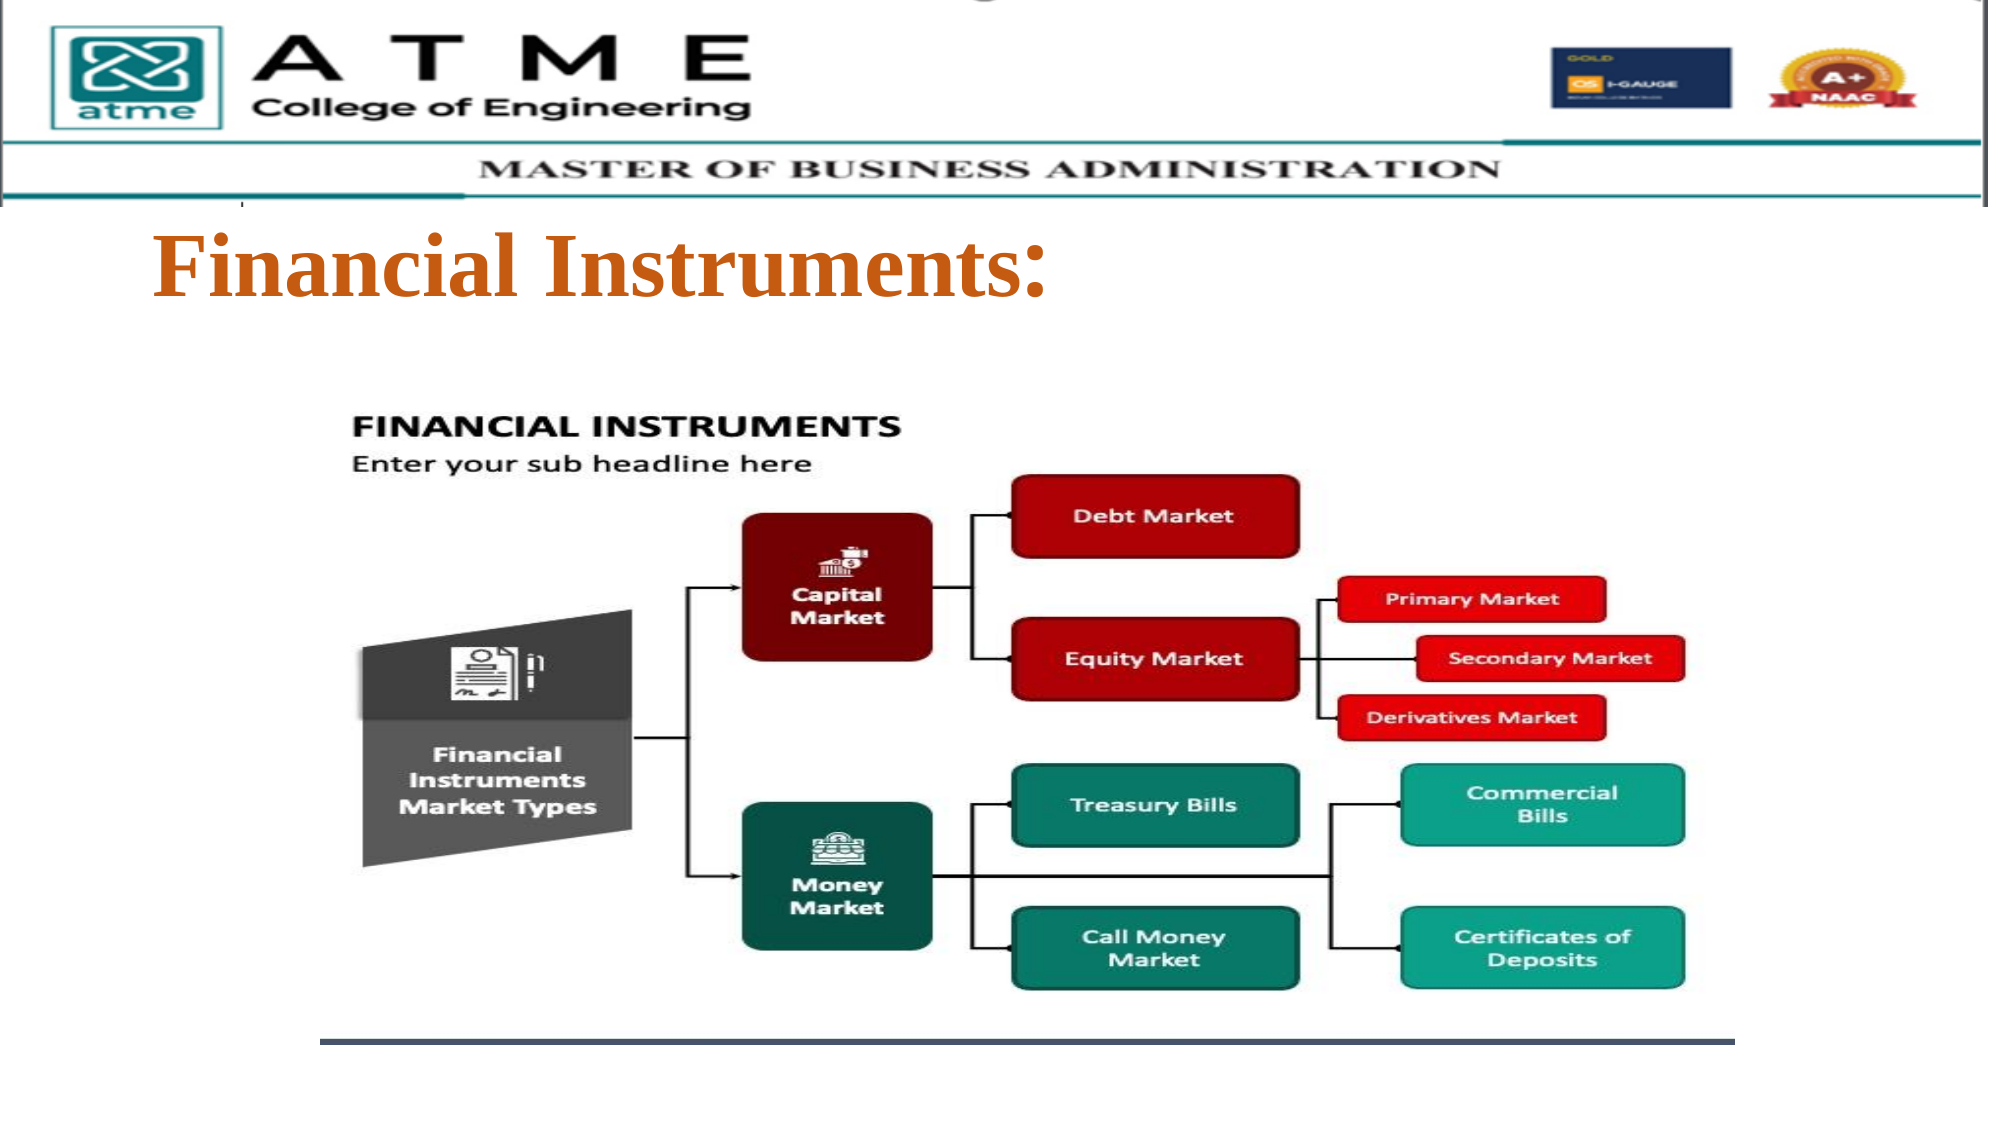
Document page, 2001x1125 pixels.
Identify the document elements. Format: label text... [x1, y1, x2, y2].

title Financial Instruments: [137, 255, 1863, 278]
picture [0, 0, 1988, 207]
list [320, 392, 1735, 1045]
